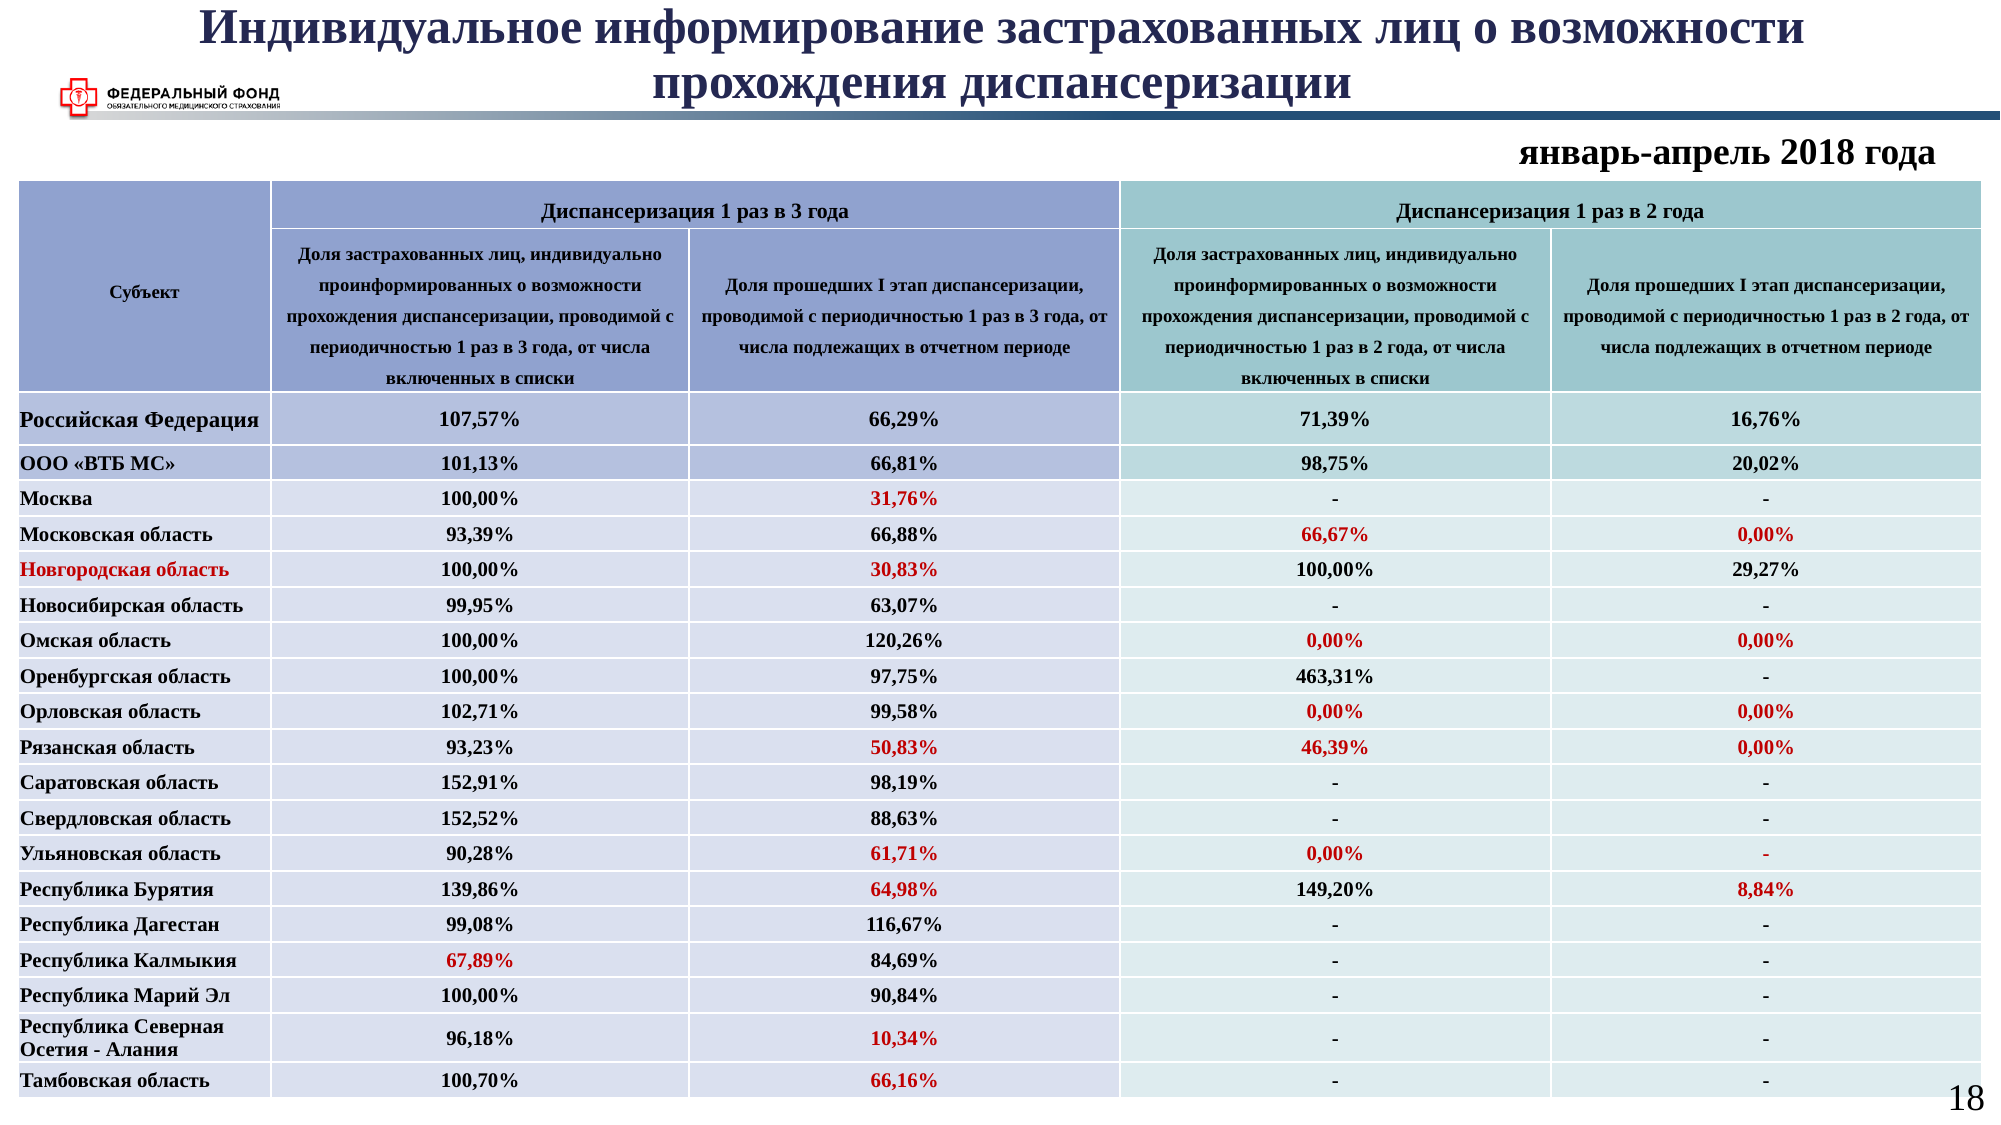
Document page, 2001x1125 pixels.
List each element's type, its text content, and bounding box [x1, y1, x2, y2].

table_cell Свердловская область [19, 801, 270, 834]
table_cell 29,27% [1552, 552, 1981, 586]
table_cell - [1552, 481, 1981, 515]
table_cell 84,69% [690, 943, 1119, 976]
table_cell - [1121, 801, 1550, 834]
table_cell ООО «ВТБ МС» [19, 446, 270, 479]
table_cell 0,00% [1552, 517, 1981, 550]
table_cell 102,71% [272, 694, 688, 728]
table_cell - [1552, 943, 1981, 976]
table_cell 99,08% [272, 907, 688, 941]
table_cell - [1121, 943, 1550, 976]
table_cell Республика Северная Осетия - Алания [19, 1014, 270, 1061]
table_cell 0,00% [1552, 623, 1981, 657]
table_cell Российская Федерация [19, 393, 270, 444]
table_cell Москва [19, 481, 270, 515]
table_cell Новосибирская область [19, 588, 270, 621]
table_cell - [1552, 765, 1981, 799]
table_cell 0,00% [1552, 730, 1981, 763]
table_cell Республика Бурятия [19, 872, 270, 905]
table_cell 100,00% [272, 623, 688, 657]
table_cell 67,89% [272, 943, 688, 976]
table_cell 99,58% [690, 694, 1119, 728]
table_cell Омская область [19, 623, 270, 657]
table_header Диспансеризация 1 раз в 3 года [272, 181, 1119, 228]
table_cell - [1121, 765, 1550, 799]
table_cell Доля застрахованных лиц, индивидуально проинформированных о возможности прохождения диспансеризации, проводимой с периодичностью 1 раз в 2 года, от числа включенных в списки [1121, 229, 1550, 391]
table_cell 8,84% [1552, 872, 1981, 905]
table_cell - [1552, 907, 1981, 941]
table_cell 46,39% [1121, 730, 1550, 763]
table_cell 66,29% [690, 393, 1119, 444]
table_cell Республика Дагестан [19, 907, 270, 941]
table_cell Орловская область [19, 694, 270, 728]
table_cell 101,13% [272, 446, 688, 479]
table_cell 100,70% [272, 1063, 688, 1097]
text_box январь-апрель 2018 года [1504, 119, 1952, 180]
table_cell 66,81% [690, 446, 1119, 479]
table_cell Оренбургская область [19, 659, 270, 692]
table_cell - [1552, 836, 1981, 870]
table_cell 100,00% [272, 481, 688, 515]
table_cell 0,00% [1121, 623, 1550, 657]
table_cell Республика Калмыкия [19, 943, 270, 976]
table_cell Доля застрахованных лиц, индивидуально проинформированных о возможности прохождения диспансеризации, проводимой с периодичностью 1 раз в 3 года, от числа включенных в списки [272, 229, 688, 391]
text_box Индивидуальное информирование застрахованных лиц о возможности прохождения диспансеризации [57, 6, 1947, 103]
table_cell Доля прошедших I этап диспансеризации, проводимой с периодичностью 1 раз в 2 года, от числа подлежащих в отчетном периоде [1552, 229, 1981, 391]
table_cell 0,00% [1552, 694, 1981, 728]
table_cell 100,00% [272, 978, 688, 1012]
table_cell - [1121, 481, 1550, 515]
table_cell 66,16% [690, 1063, 1119, 1097]
table_cell 0,00% [1121, 694, 1550, 728]
table_cell 61,71% [690, 836, 1119, 870]
table_cell Саратовская область [19, 765, 270, 799]
table_cell 71,39% [1121, 393, 1550, 444]
table_cell Ульяновская область [19, 836, 270, 870]
table_cell 10,34% [690, 1014, 1119, 1061]
table_cell 0,00% [1121, 836, 1550, 870]
table_cell 463,31% [1121, 659, 1550, 692]
table_cell 88,63% [690, 801, 1119, 834]
table_cell - [1121, 907, 1550, 941]
table_cell 66,88% [690, 517, 1119, 550]
table_cell 98,19% [690, 765, 1119, 799]
table_cell Доля прошедших I этап диспансеризации, проводимой с периодичностью 1 раз в 3 года, от числа подлежащих в отчетном периоде [690, 229, 1119, 391]
table_cell - [1552, 801, 1981, 834]
table_cell 98,75% [1121, 446, 1550, 479]
table_cell Московская область [19, 517, 270, 550]
table_cell - [1121, 978, 1550, 1012]
table_header Субъект [19, 181, 270, 391]
table_cell 93,23% [272, 730, 688, 763]
table_cell 93,39% [272, 517, 688, 550]
table_cell 20,02% [1552, 446, 1981, 479]
table_cell 152,91% [272, 765, 688, 799]
table_header Диспансеризация 1 раз в 2 года [1121, 181, 1981, 228]
table_cell 64,98% [690, 872, 1119, 905]
table_cell - [1121, 1014, 1550, 1061]
table_cell - [1552, 1014, 1981, 1061]
table_cell 116,67% [690, 907, 1119, 941]
table_cell - [1552, 659, 1981, 692]
table_cell 97,75% [690, 659, 1119, 692]
table_cell Тамбовская область [19, 1063, 270, 1097]
picture [58, 103, 280, 120]
table_cell 66,67% [1121, 517, 1550, 550]
table_cell - [1121, 1063, 1550, 1097]
table_cell - [1552, 588, 1981, 621]
table_cell - [1121, 588, 1550, 621]
table_cell 96,18% [272, 1014, 688, 1061]
table_cell 31,76% [690, 481, 1119, 515]
table_cell 100,00% [272, 659, 688, 692]
table_cell Новгородская область [19, 552, 270, 586]
table_cell 90,28% [272, 836, 688, 870]
table_cell 120,26% [690, 623, 1119, 657]
table_cell 107,57% [272, 393, 688, 444]
table_cell 63,07% [690, 588, 1119, 621]
table_cell 100,00% [1121, 552, 1550, 586]
table_cell 90,84% [690, 978, 1119, 1012]
table_cell 30,83% [690, 552, 1119, 586]
table_cell 139,86% [272, 872, 688, 905]
table_cell 16,76% [1552, 393, 1981, 444]
table_cell 100,00% [272, 552, 688, 586]
table_cell - [1552, 978, 1981, 1012]
table_cell 152,52% [272, 801, 688, 834]
table_cell 50,83% [690, 730, 1119, 763]
table_cell Республика Марий Эл [19, 978, 270, 1012]
table_cell Рязанская область [19, 730, 270, 763]
table_cell 99,95% [272, 588, 688, 621]
slide_number 18 [1550, 1065, 2000, 1125]
table_cell 149,20% [1121, 872, 1550, 905]
